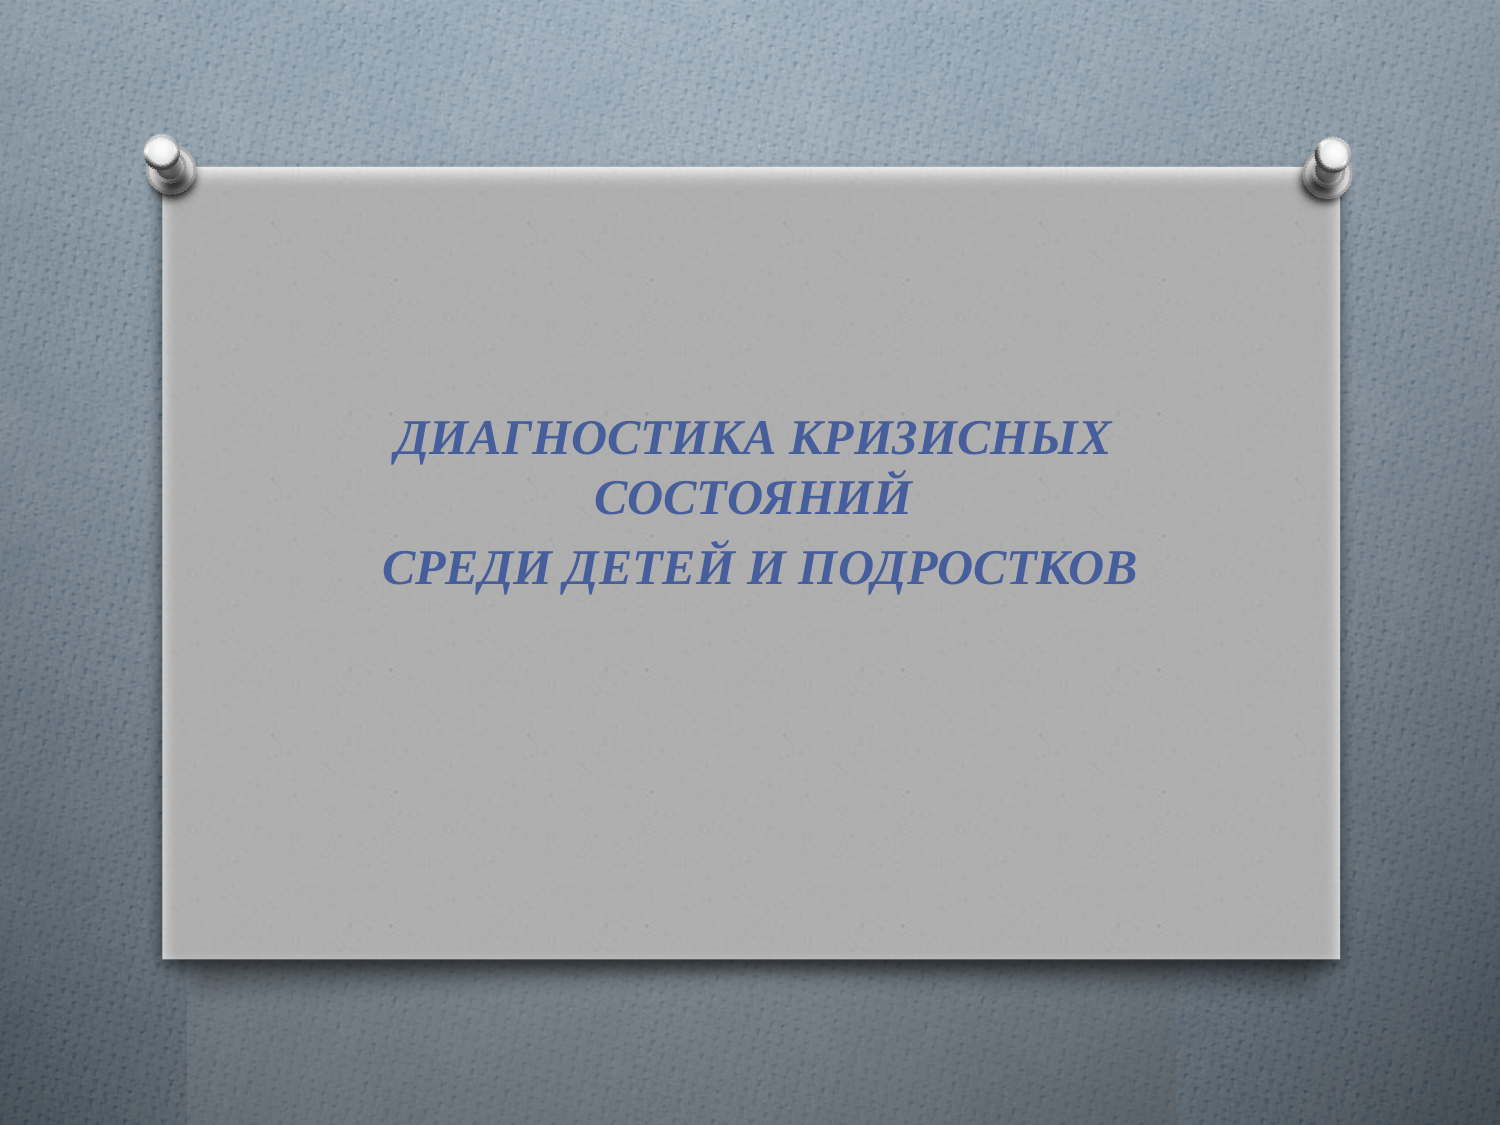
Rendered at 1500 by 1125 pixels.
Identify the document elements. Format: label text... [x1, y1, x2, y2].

subtitle ДИАГНОСТИКА КРИЗИСНЫХ СОСТОЯНИЙ СРЕДИ ДЕТЕЙ И ПОДРОСТКОВ [285, 397, 1223, 858]
picture [1274, 109, 1396, 230]
picture [112, 100, 235, 224]
